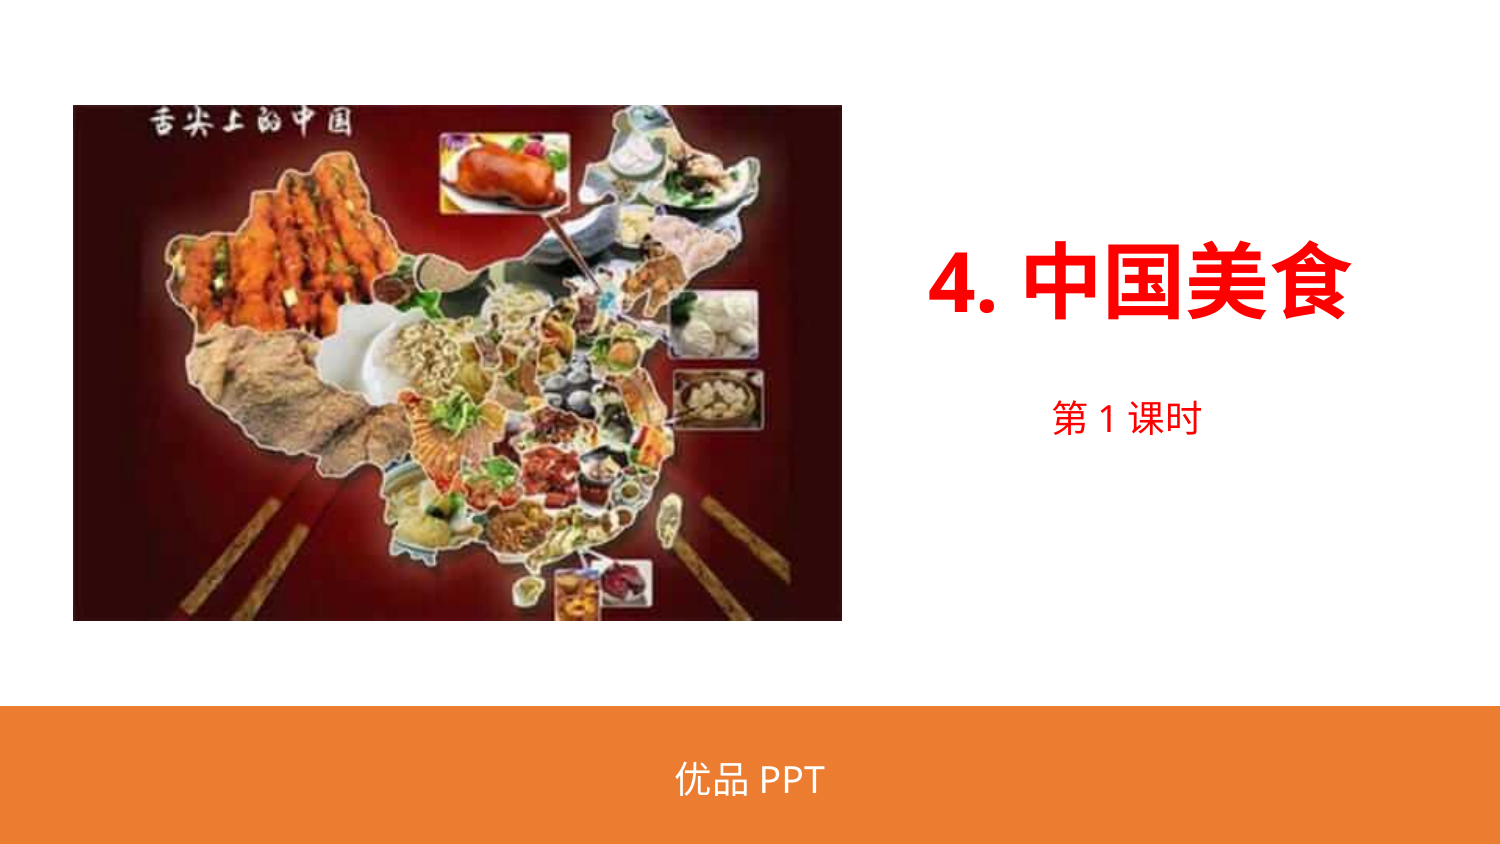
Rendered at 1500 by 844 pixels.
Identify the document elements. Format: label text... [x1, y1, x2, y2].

subtitle 第1课时 [977, 394, 1277, 443]
picture [73, 105, 842, 621]
picture [0, 706, 1500, 844]
title 4.中国美食 [916, 240, 1377, 331]
